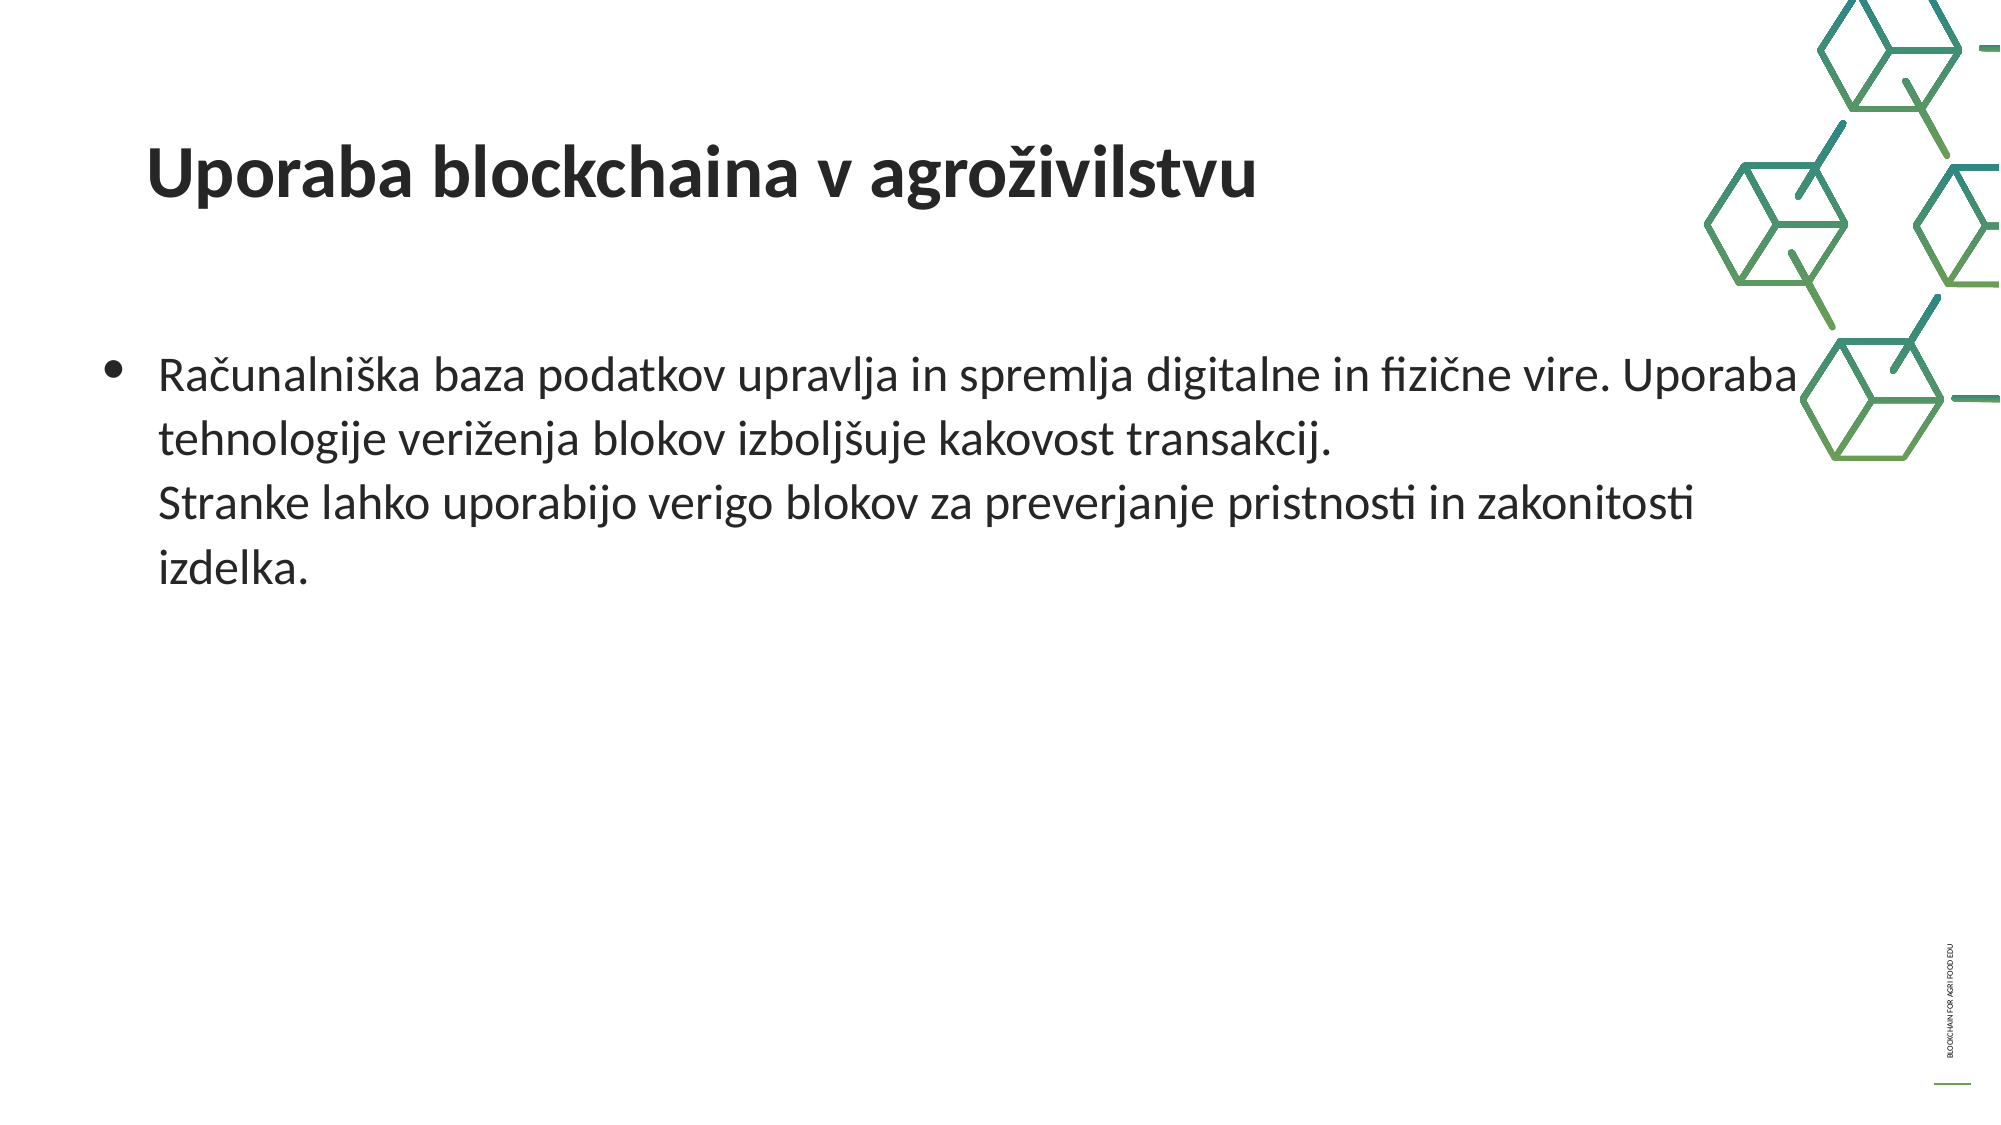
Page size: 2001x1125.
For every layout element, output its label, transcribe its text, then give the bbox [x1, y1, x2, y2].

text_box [1703, 0, 2000, 462]
list Računalniška baza podatkov upravlja in spremlja digitalne in fizične vire. Uporaba tehnologije veriženja blokov izboljšuje kakovost transakcij. Stranke lahko uporabijo verigo blokov za preverjanje pristnosti in zakonitosti izdelka. [86, 329, 1825, 1100]
list Uporaba blockchaina v agroživilstvu [130, 124, 1698, 337]
